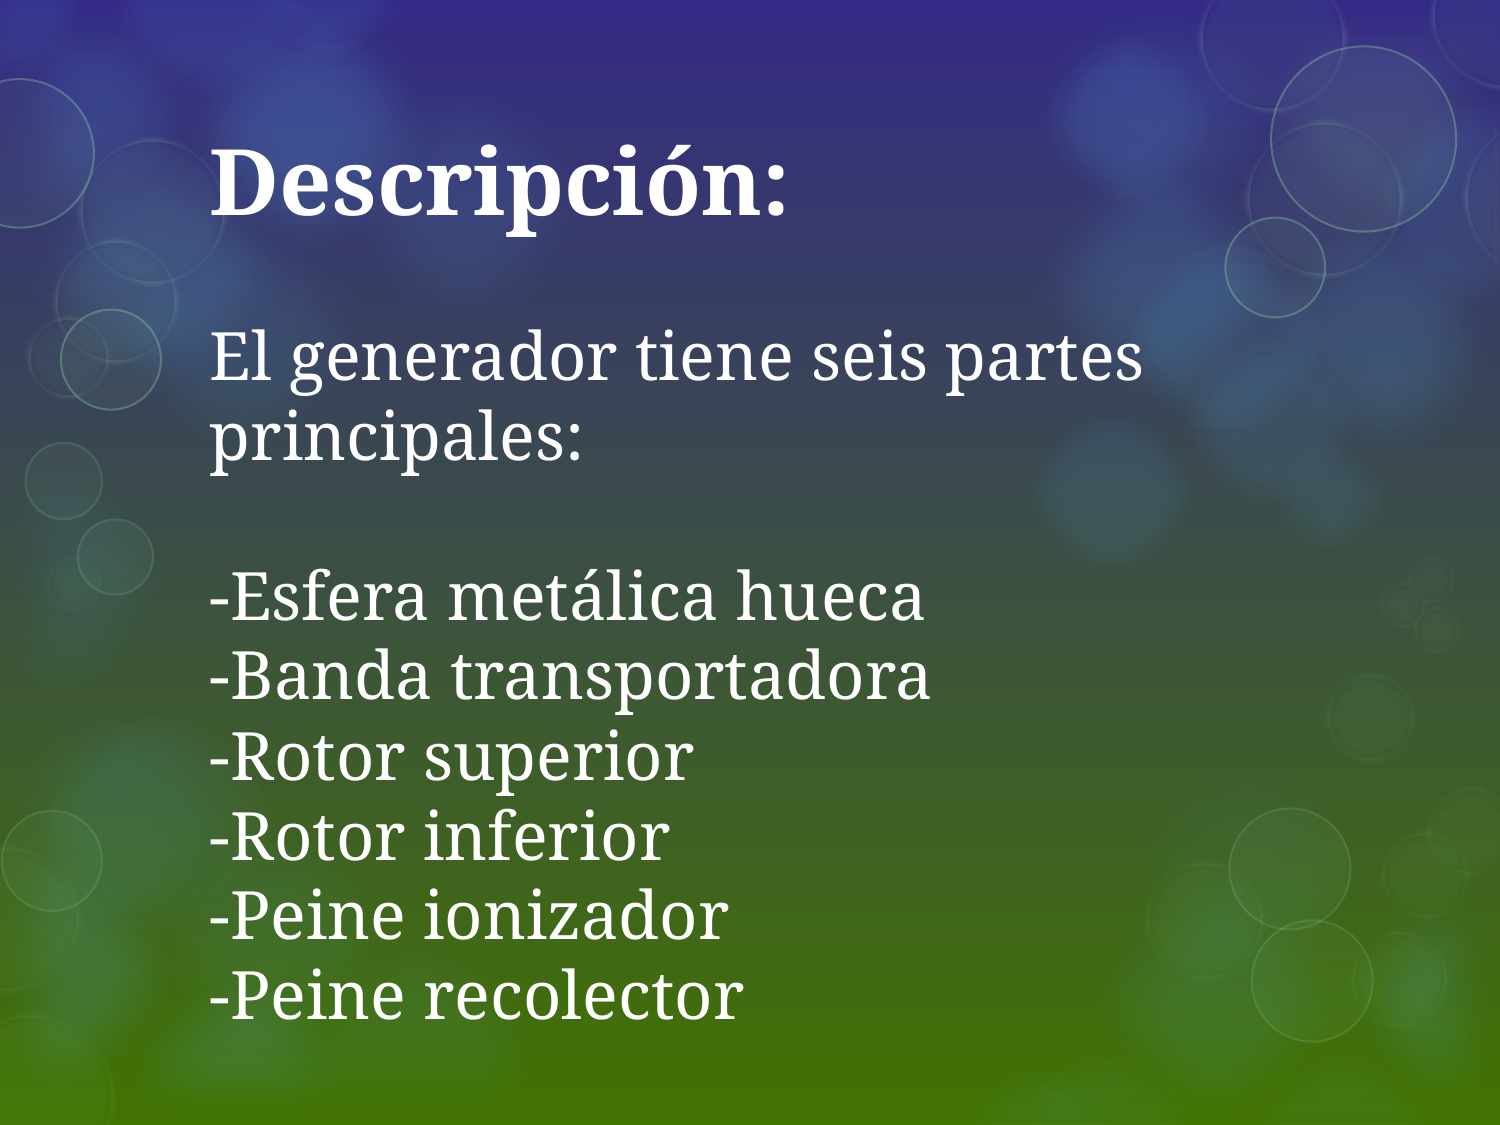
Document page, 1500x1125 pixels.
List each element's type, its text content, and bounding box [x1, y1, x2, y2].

title Descripción: El generador tiene seis partes principales: -Esfera metálica hueca -Banda transportadora -Rotor superior -Rotor inferior -Peine ionizador -Peine recolector [194, 879, 1363, 1121]
